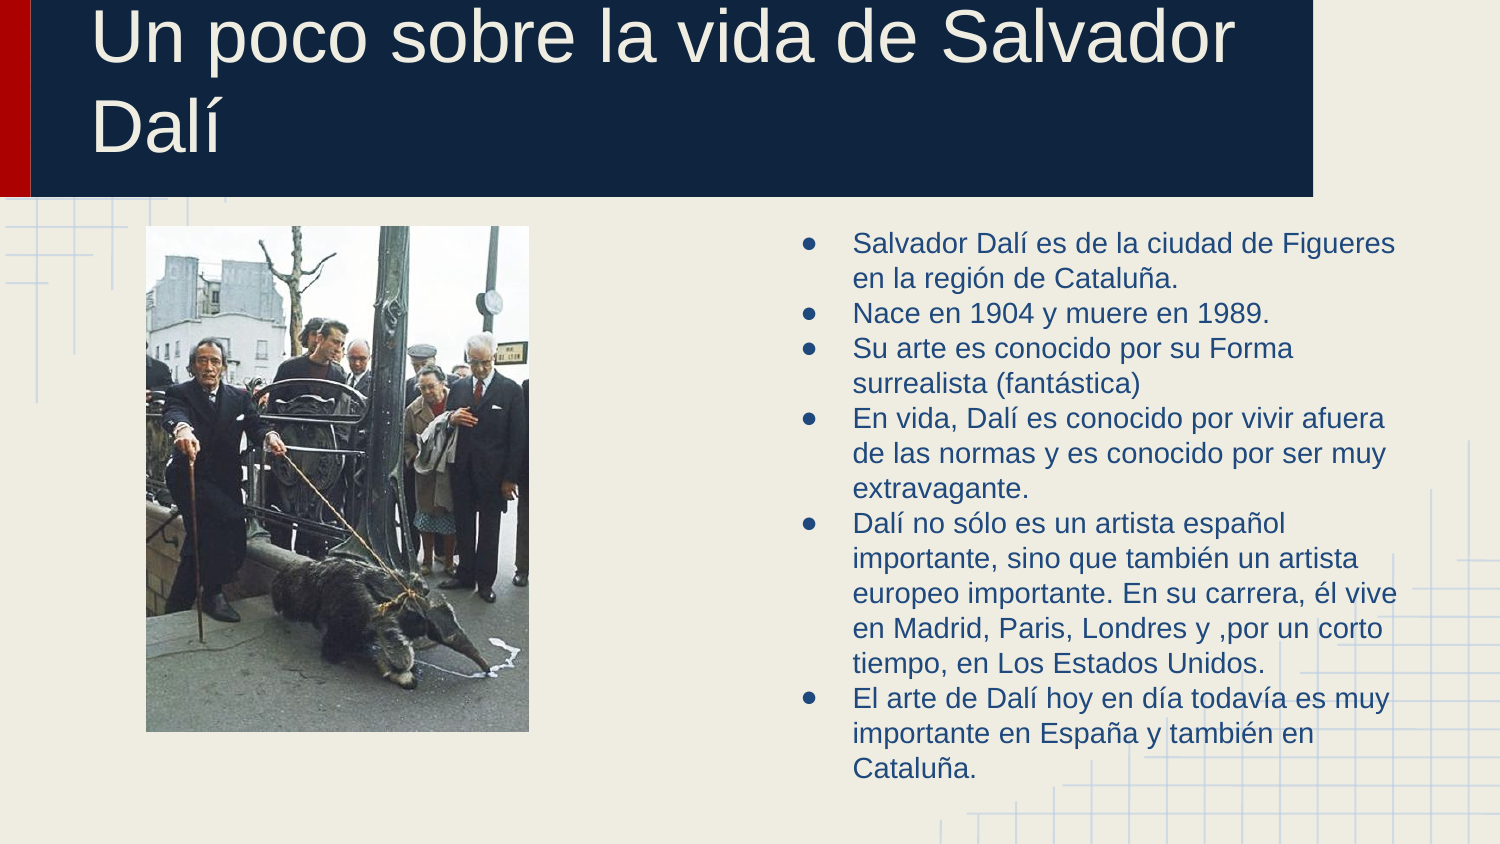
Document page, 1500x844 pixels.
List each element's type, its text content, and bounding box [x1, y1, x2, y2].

title Un poco sobre la vida de Salvador Dalí [75, 16, 1276, 183]
picture [146, 226, 529, 733]
list Salvador Dalí es de la ciudad de Figueres en la región de Cataluña. Nace en 1904 y muere en 1989. Su arte es conocido por su Forma surrealista (fantástica) En vida, Dalí es conocido por vivir afuera de las normas y es conocido por ser muy extravagante. Dalí no sólo es un artista español importante, sino que también un artista europeo importante. En su carrera, él vive en Madrid, Paris, Londres y ,por un corto tiempo, en Los Estados Unidos. El arte de Dalí hoy en día todavía es muy importante en España y también en Cataluña. [762, 209, 1425, 806]
